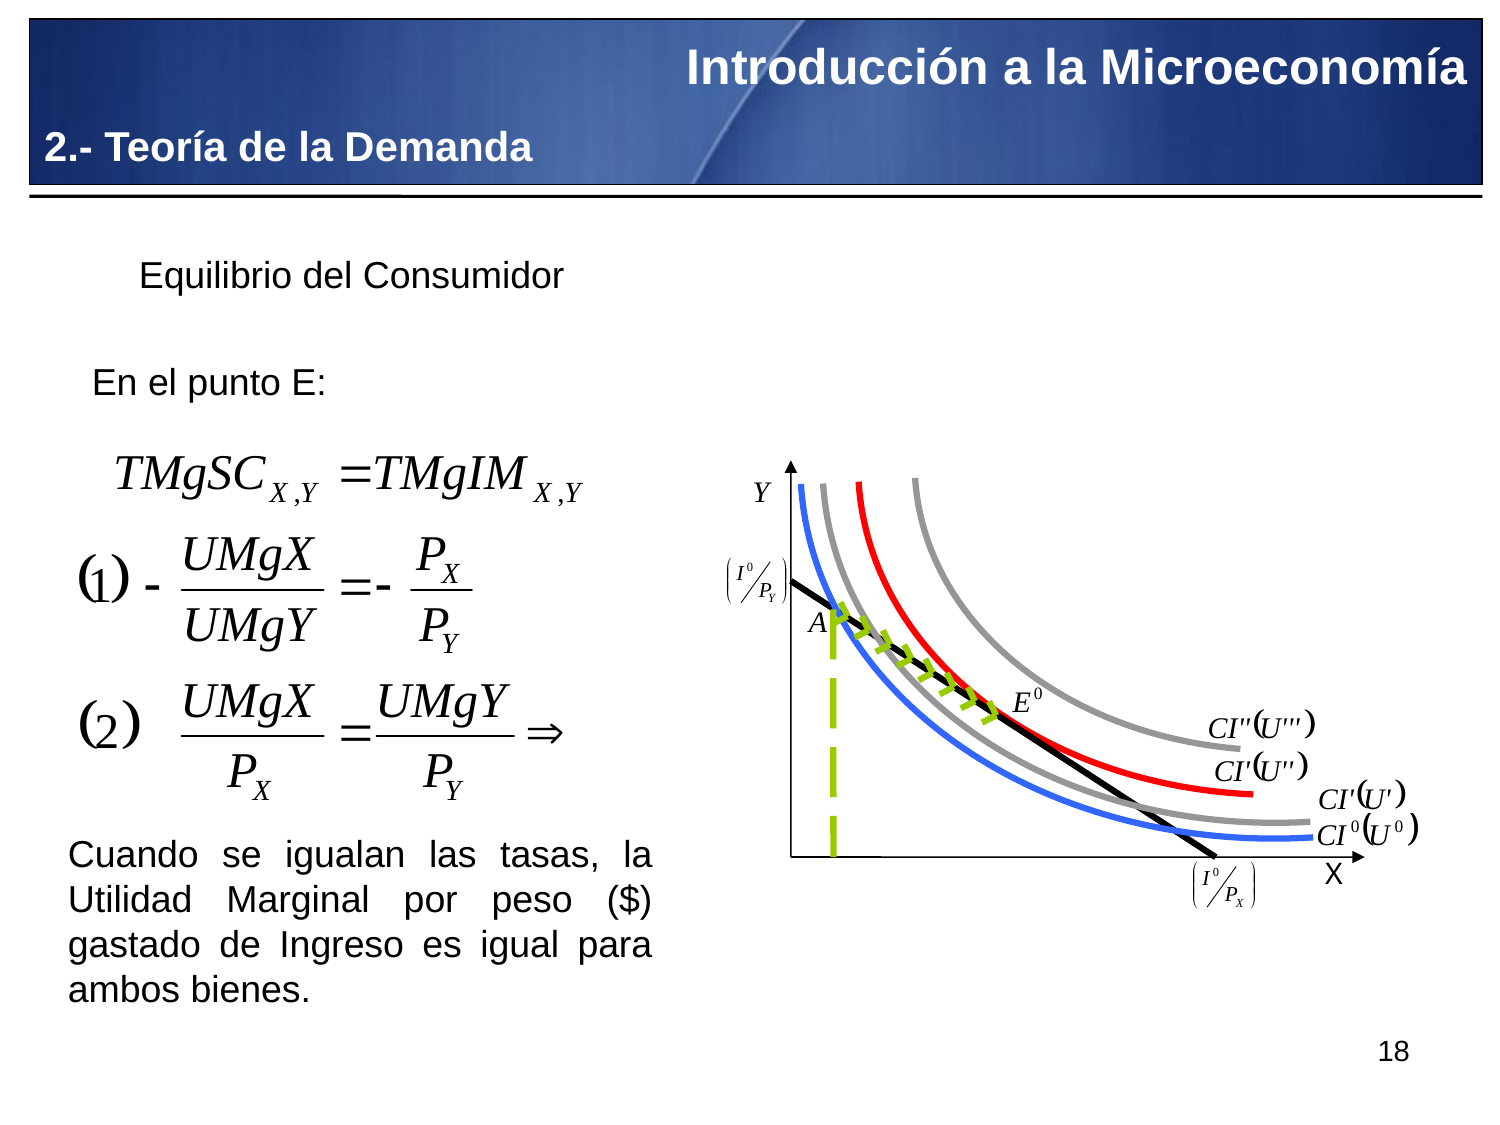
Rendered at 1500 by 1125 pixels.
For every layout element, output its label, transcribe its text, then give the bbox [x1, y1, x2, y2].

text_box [722, 460, 1420, 914]
text_box Cuando se igualan las tasas, la Utilidad Marginal por peso ($) gastado de Ingreso es igual para ambos bienes. [53, 822, 668, 1018]
text_box Introducción a la Microeconomía [608, 26, 1483, 102]
text_box 2.- Teoría de la Demanda [29, 112, 585, 178]
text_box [70, 439, 592, 811]
text_box [29, 19, 1483, 185]
text_box Equilibrio del Consumidor [123, 243, 632, 304]
slide_number 18 [1074, 1024, 1426, 1103]
text_box En el punto E: [77, 350, 343, 410]
